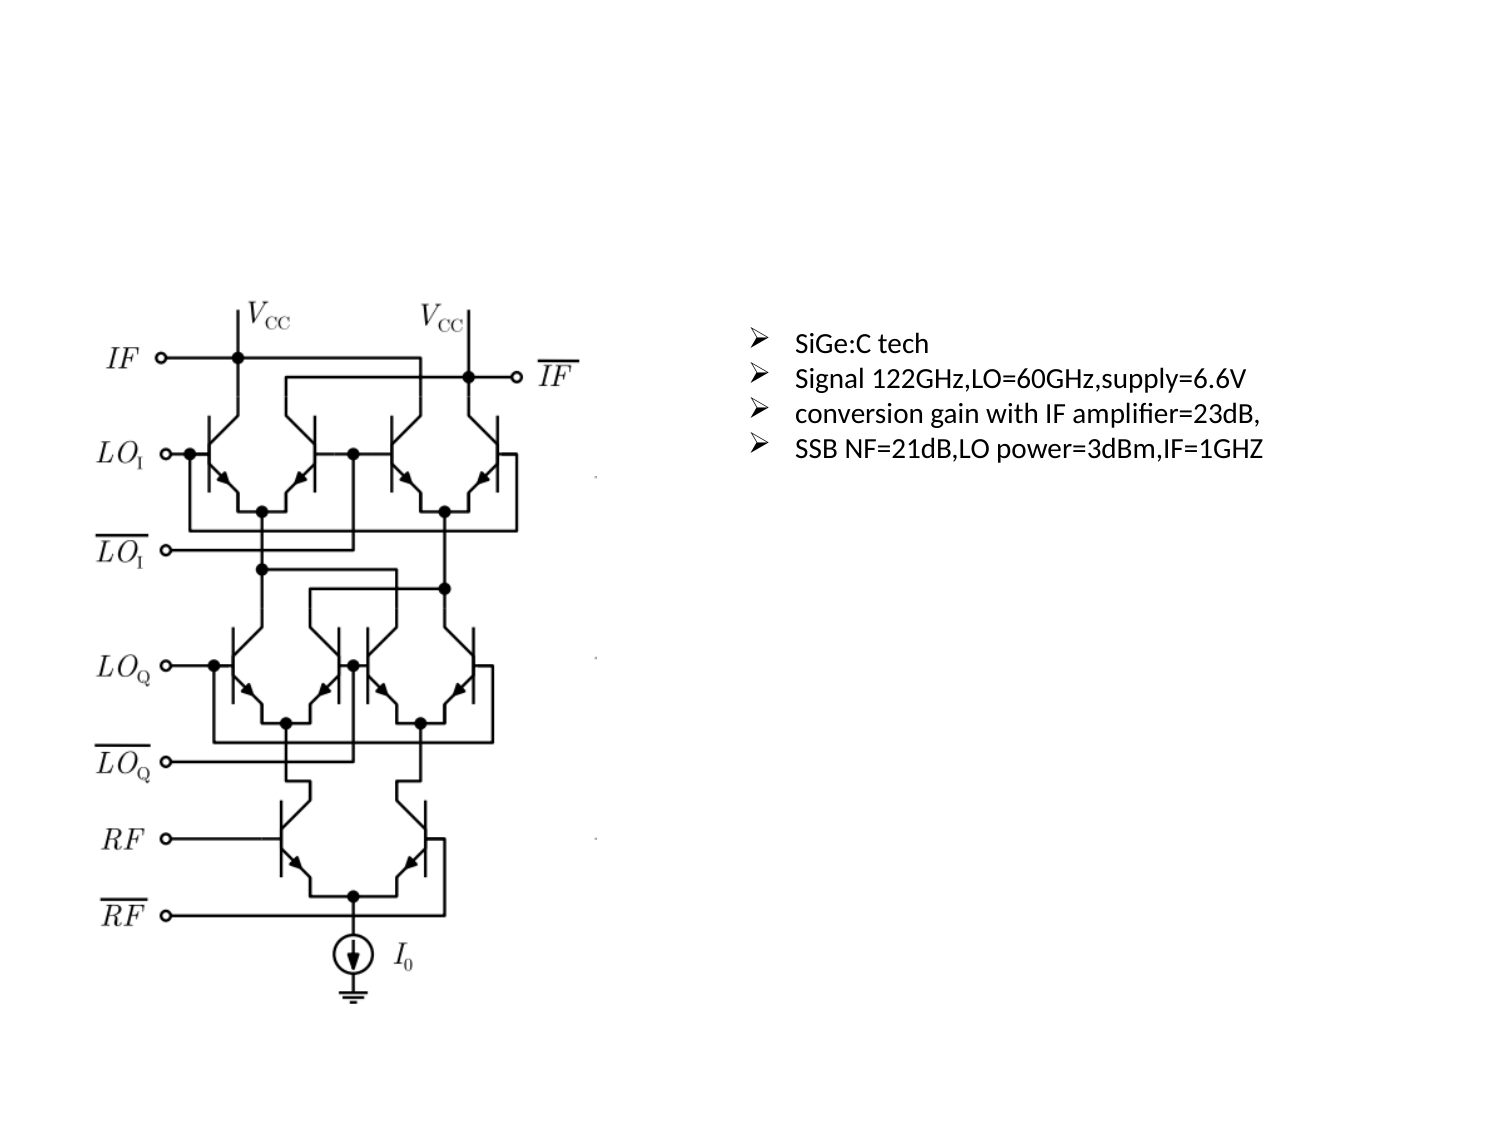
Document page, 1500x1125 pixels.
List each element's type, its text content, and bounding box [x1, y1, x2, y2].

text_box SiGe:C tech Signal 122GHz,LO=60GHz,supply=6.6V conversion gain with IF amplifier=23dB, SSB NF=21dB,LO power=3dBm,IF=1GHZ [733, 317, 1279, 472]
picture [62, 262, 597, 1029]
